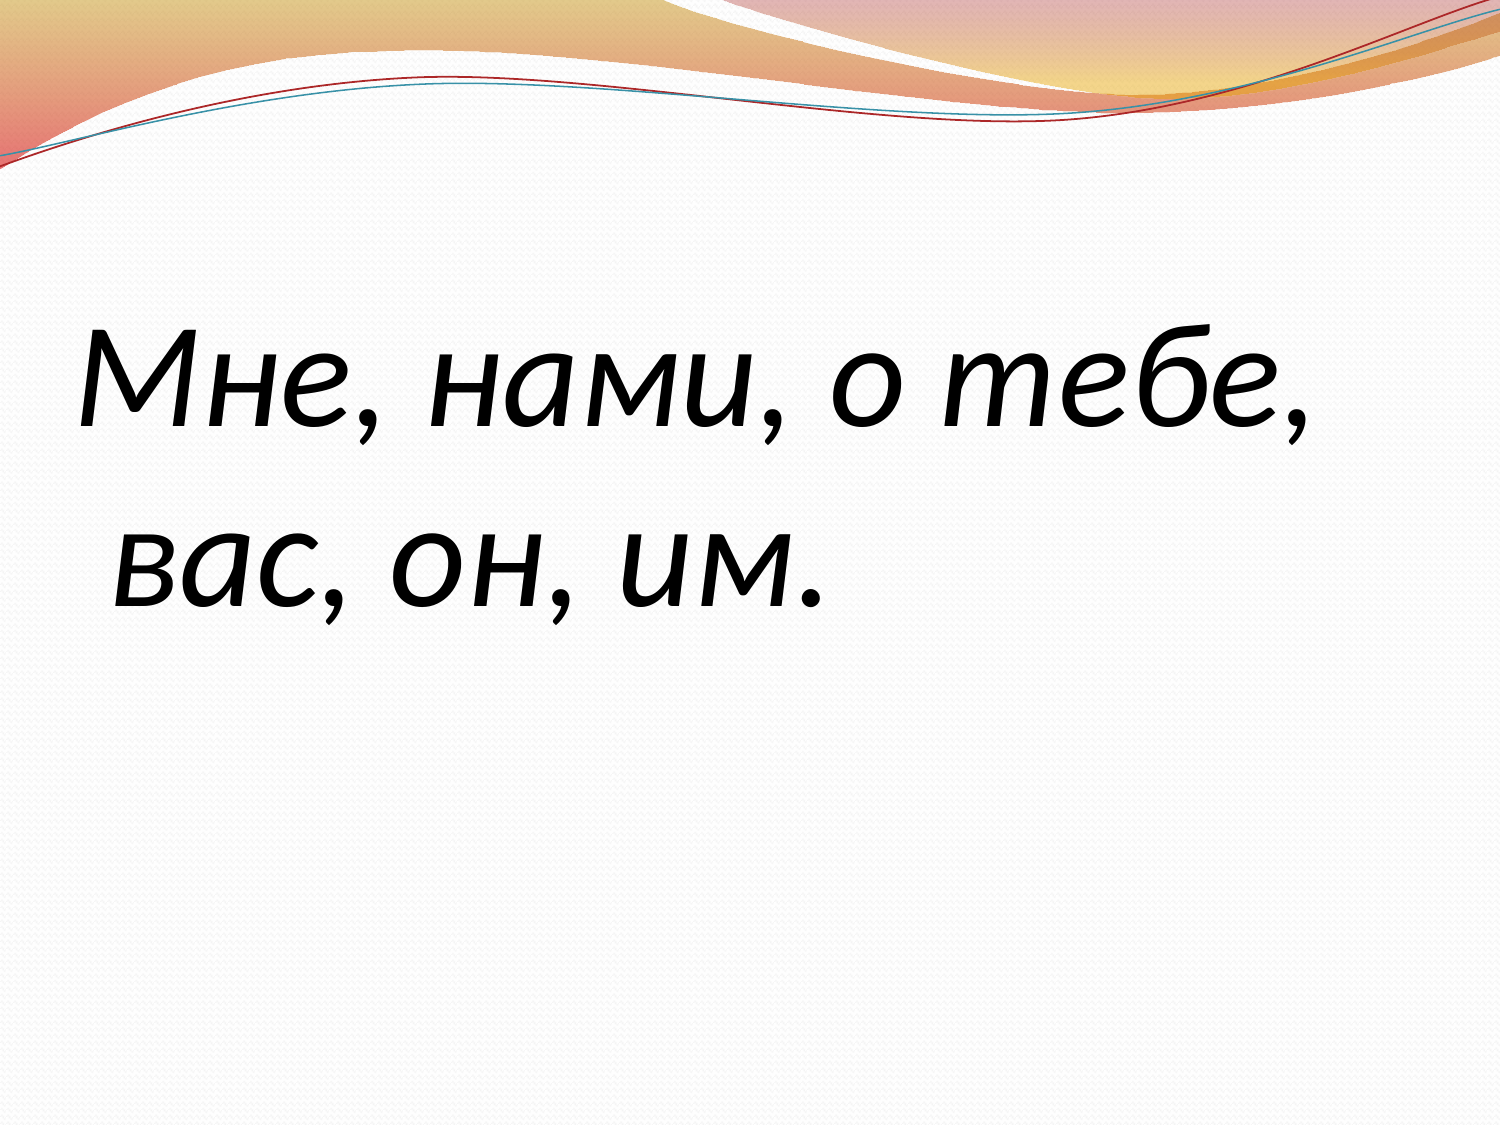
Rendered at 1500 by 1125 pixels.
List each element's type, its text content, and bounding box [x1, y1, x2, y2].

text_box Мне, нами, о тебе, вас, он, им. [58, 269, 1500, 645]
